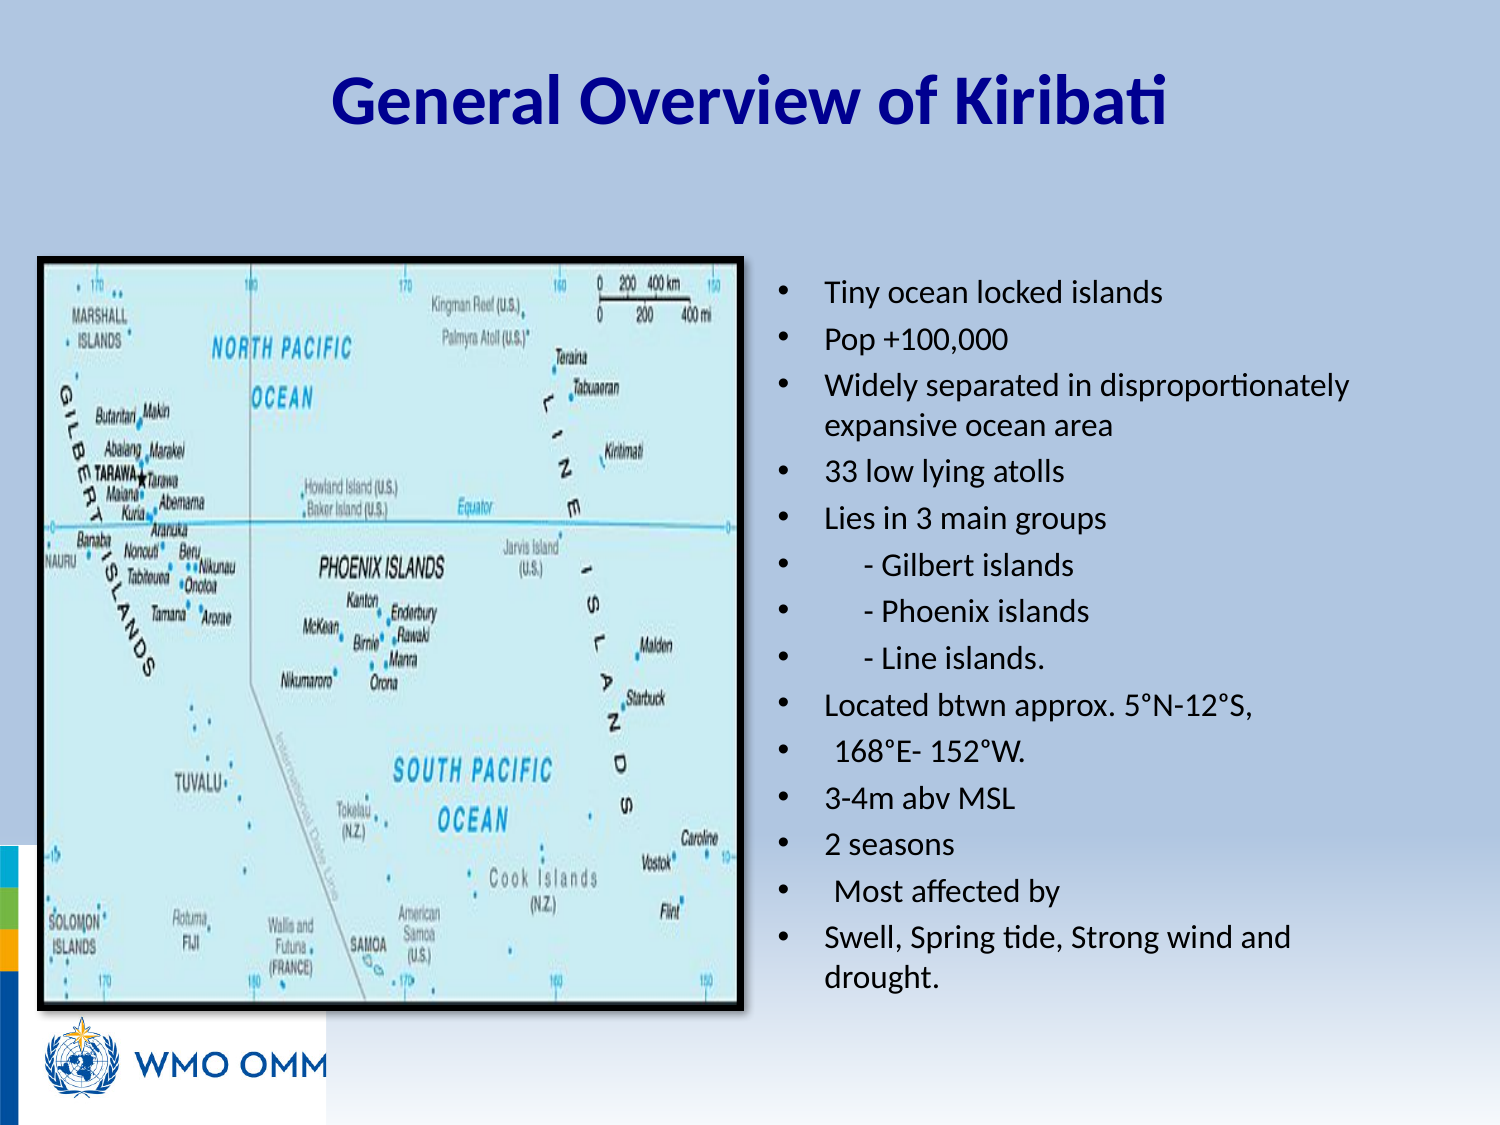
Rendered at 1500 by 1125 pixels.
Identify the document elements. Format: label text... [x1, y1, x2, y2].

picture [0, 845, 327, 1125]
list Tiny ocean locked islands Pop +100,000 Widely separated in disproportionately expansive ocean area 33 low lying atolls Lies in 3 main groups - Gilbert islands - Phoenix islands - Line islands. Located btwn approx. 5ᵒN-12ᵒS, 168ᵒE- 152ᵒW. 3-4m abv MSL 2 seasons Most affected by Swell, Spring tide, Strong wind and drought. [762, 262, 1425, 1125]
picture [43, 262, 738, 1006]
title General Overview of Kiribati [75, 45, 1425, 233]
